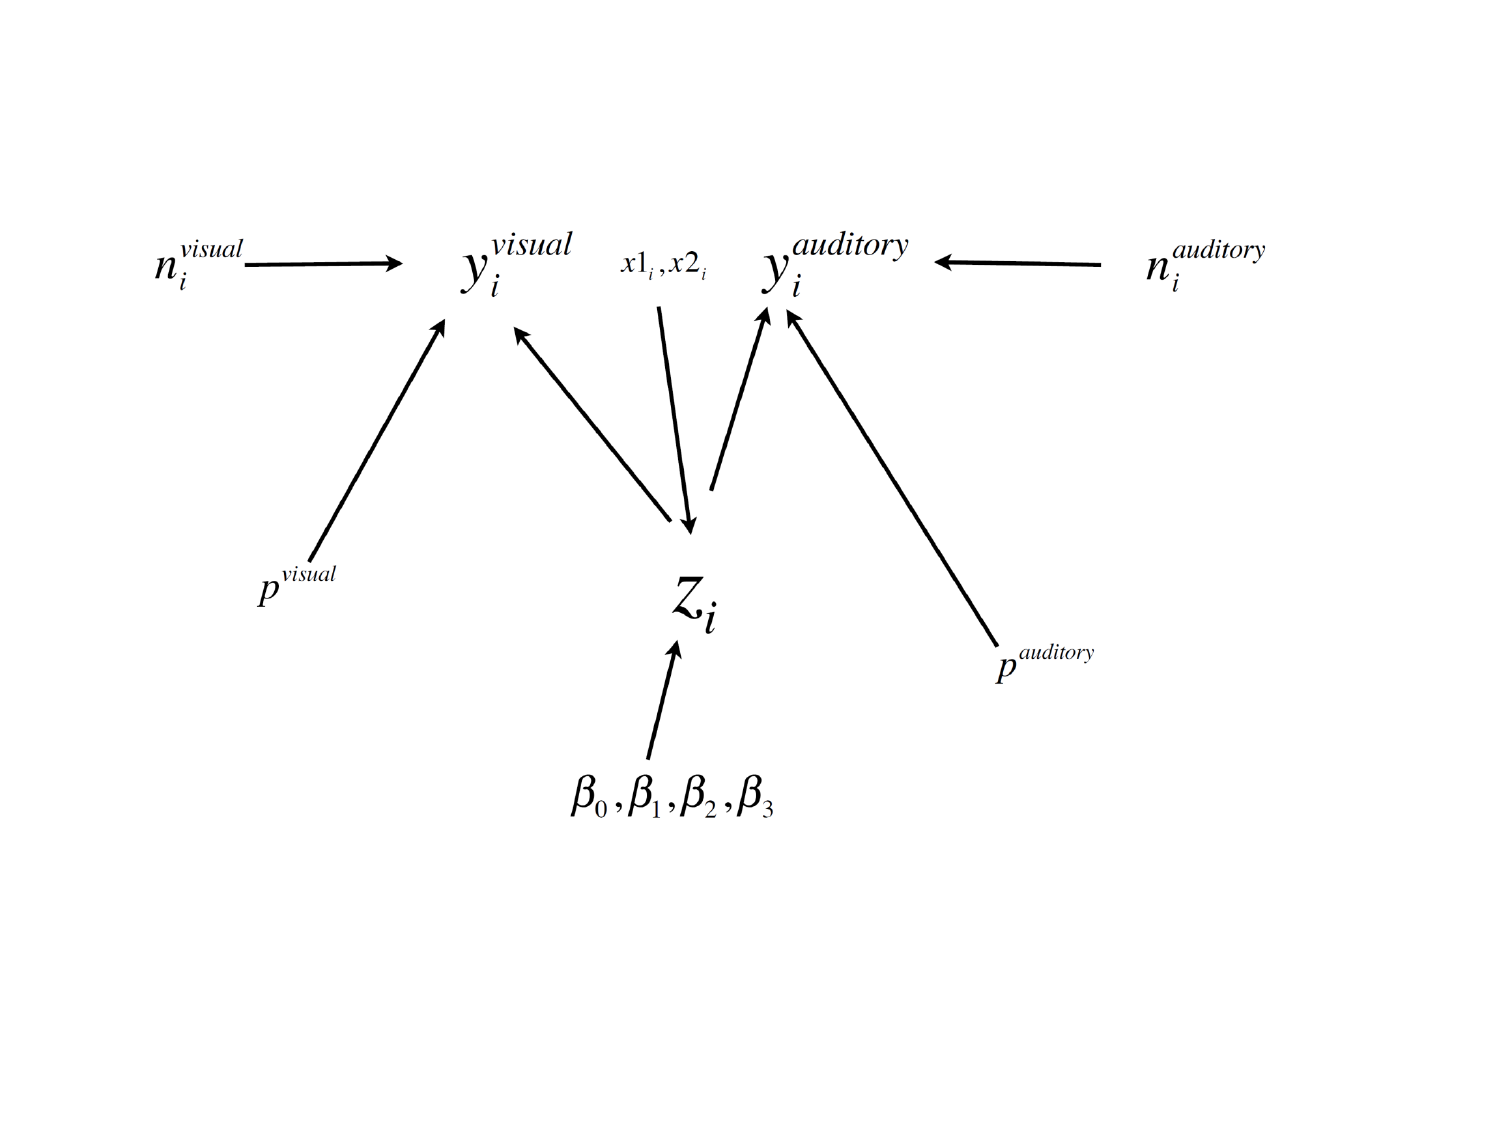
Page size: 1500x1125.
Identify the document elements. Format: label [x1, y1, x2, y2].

picture [99, 162, 1381, 956]
